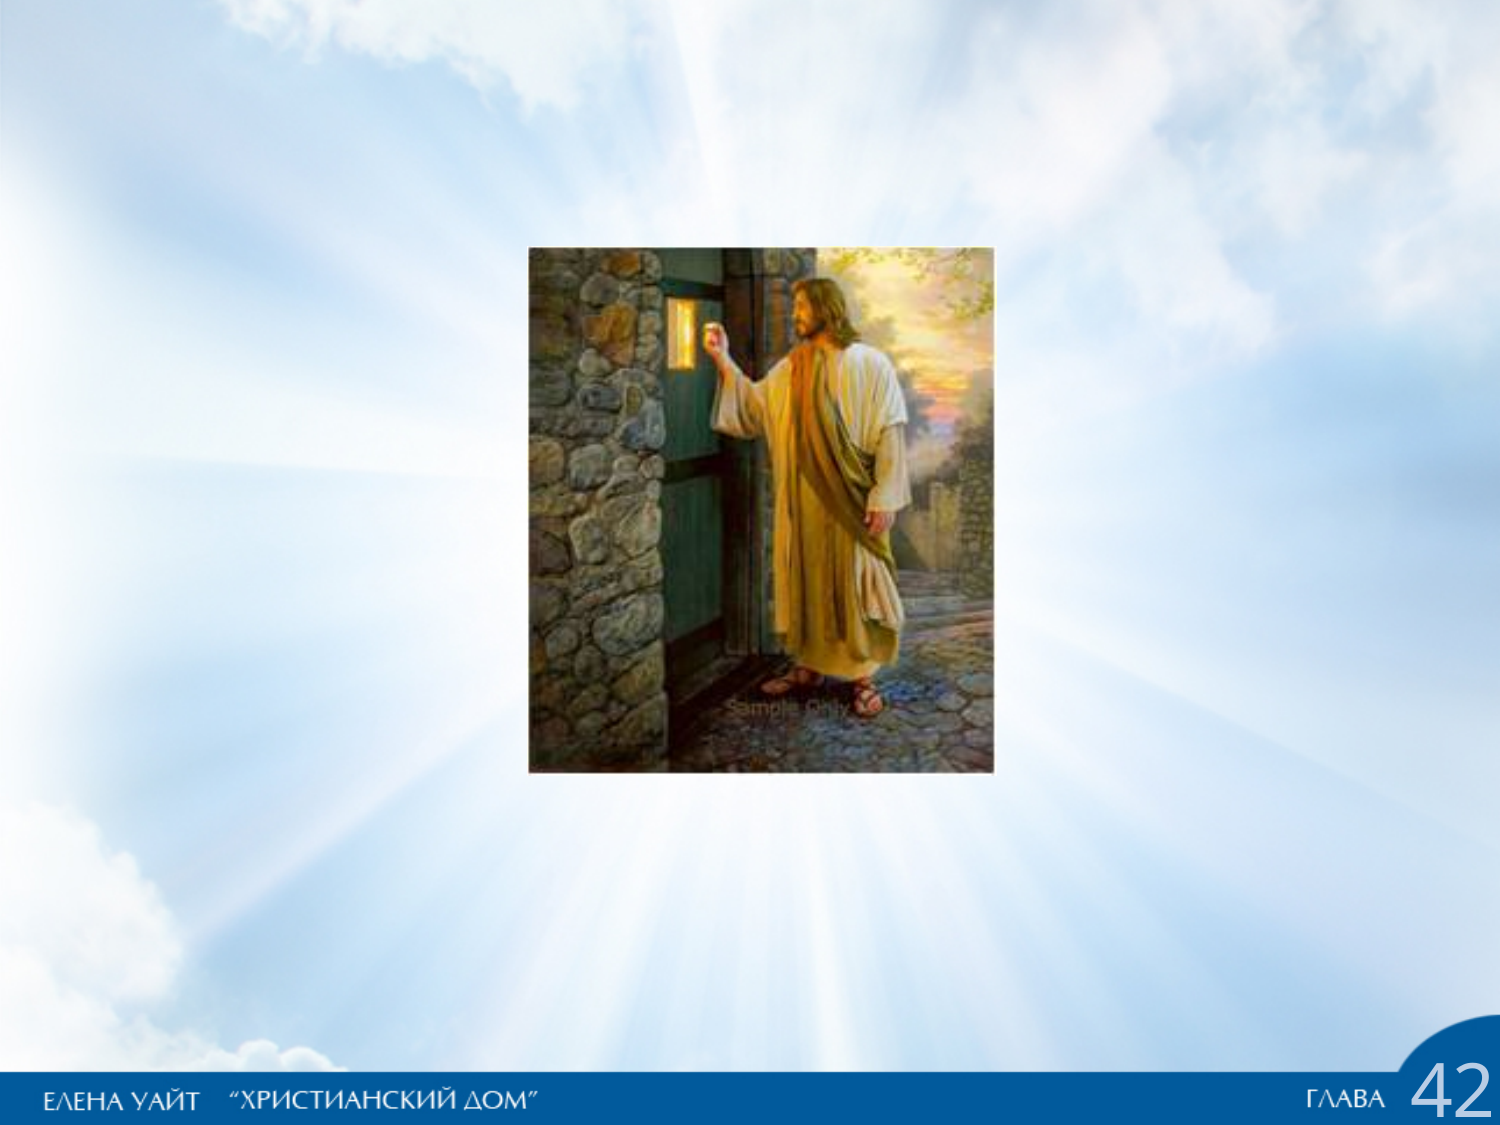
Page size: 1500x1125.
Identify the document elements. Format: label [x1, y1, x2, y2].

picture [0, 0, 1500, 1125]
list [527, 245, 997, 776]
